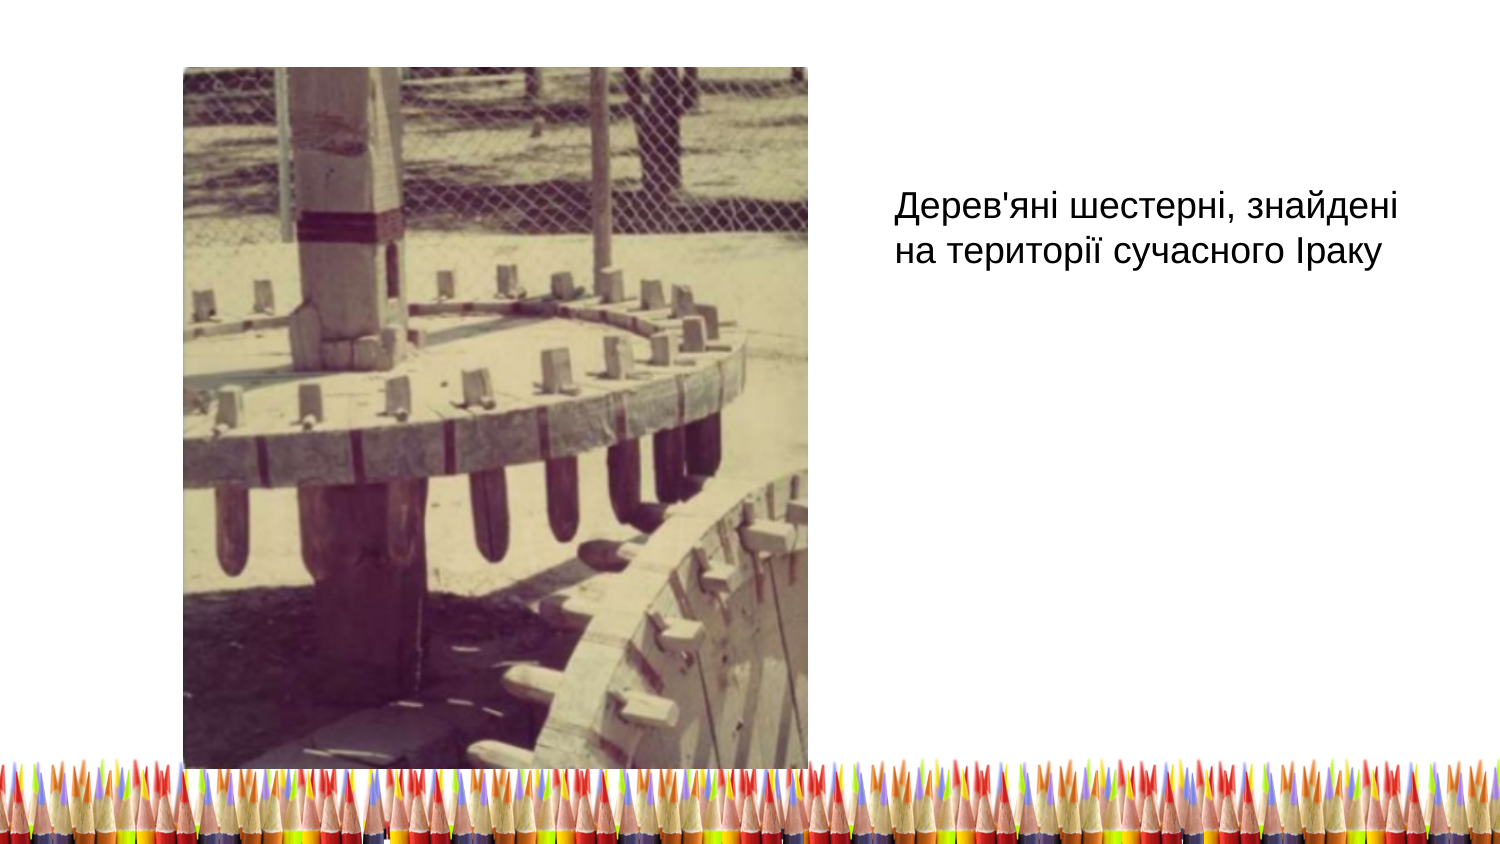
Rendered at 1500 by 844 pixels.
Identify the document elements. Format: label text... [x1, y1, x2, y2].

text_box Дерев'яні шестерні, знайдені на території сучасного Іраку [879, 173, 1500, 279]
picture [0, 67, 1500, 844]
